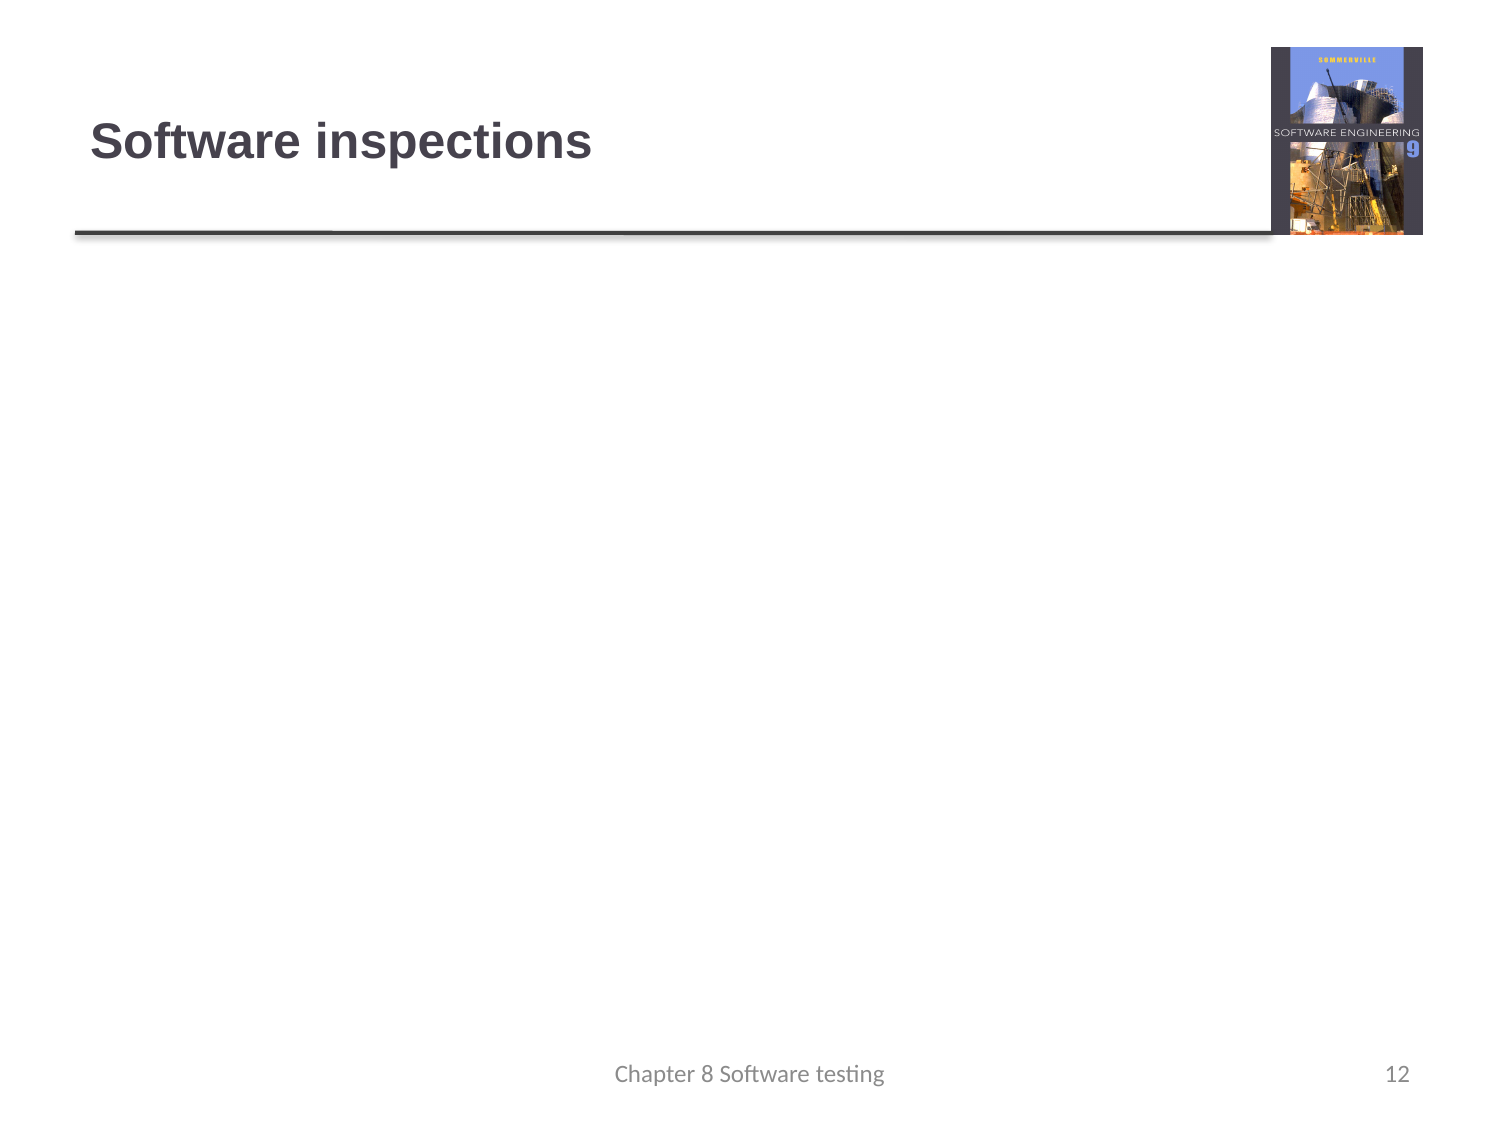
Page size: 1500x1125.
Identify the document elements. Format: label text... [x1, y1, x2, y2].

title Software inspections [74, 44, 1272, 233]
footer Chapter 8 Software testing [512, 1042, 988, 1103]
picture [1272, 47, 1423, 235]
slide_number 12 [1074, 1042, 1425, 1103]
